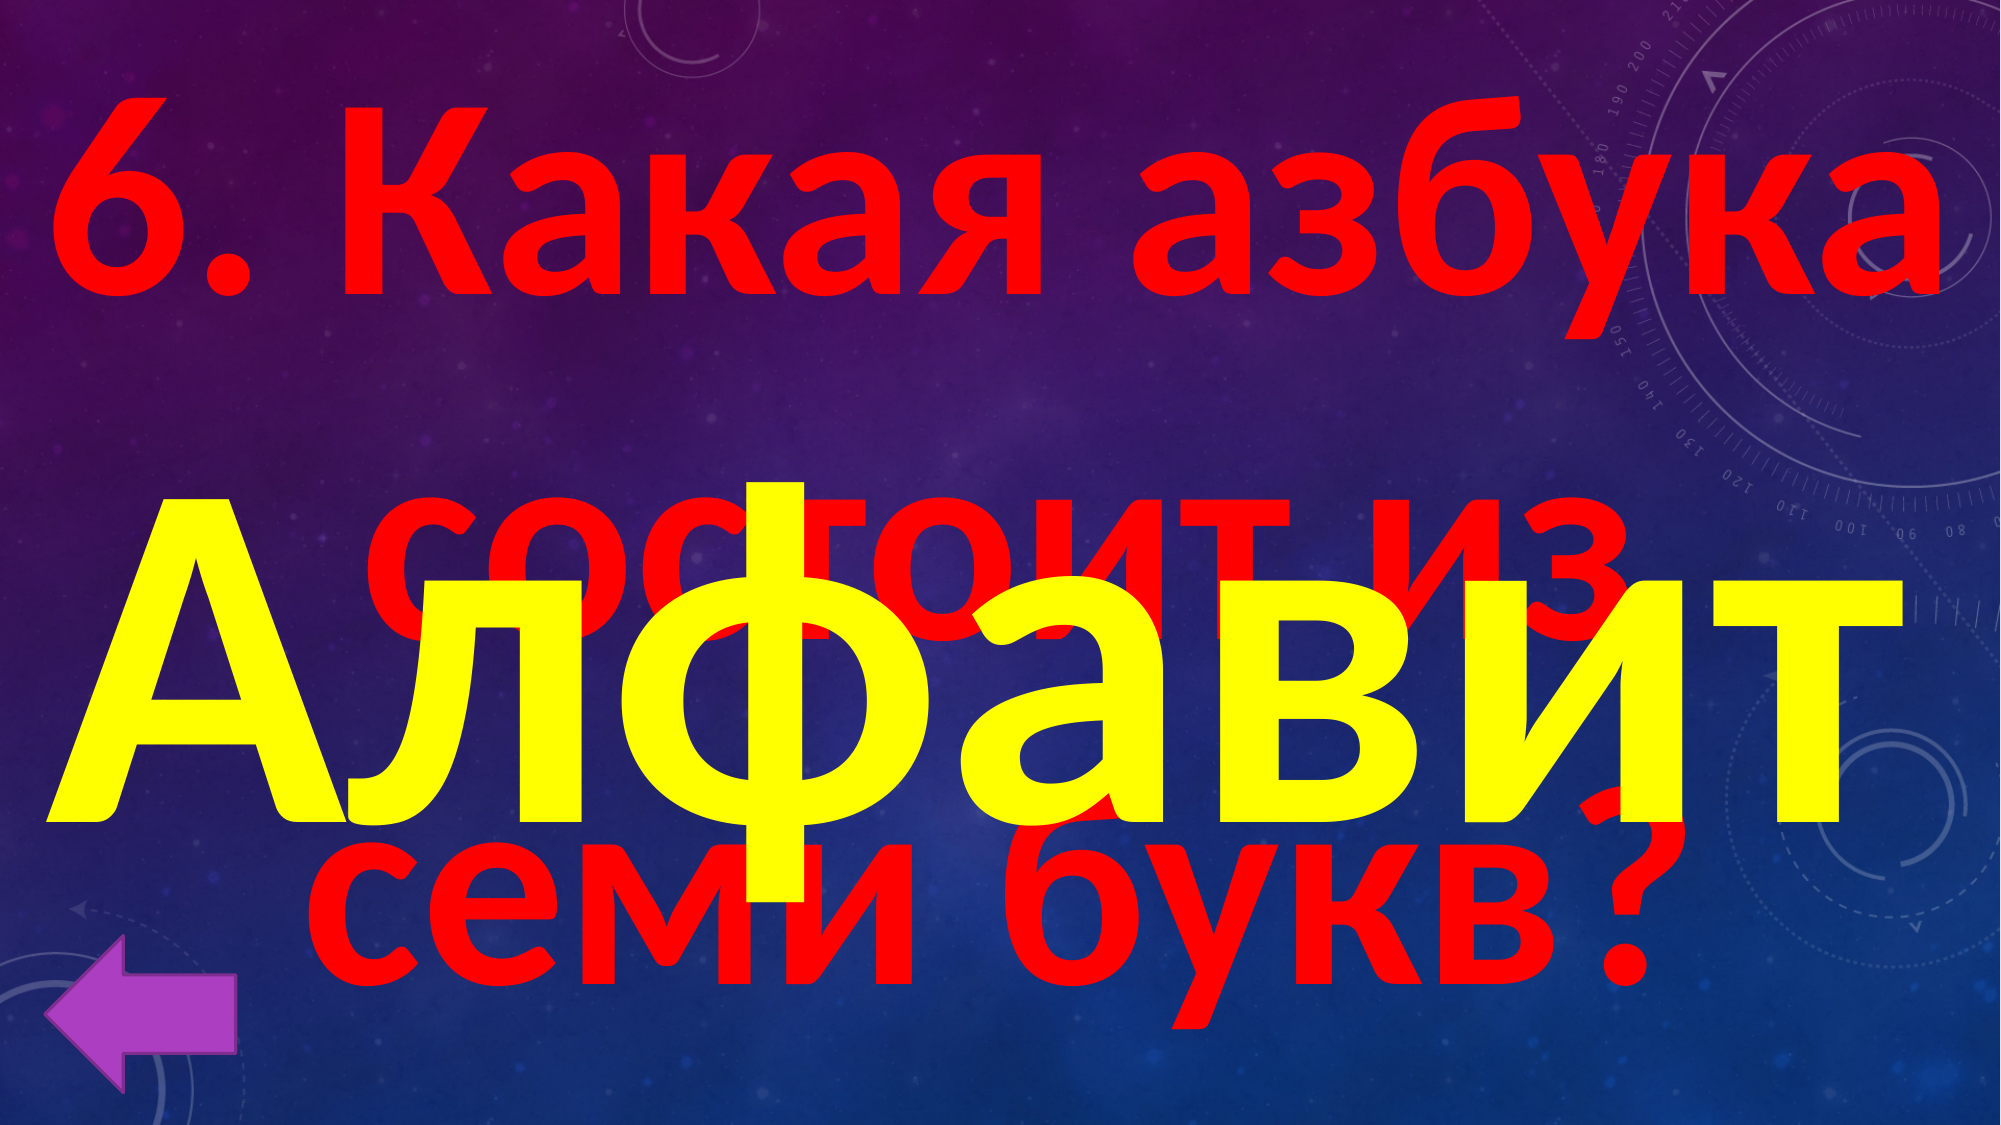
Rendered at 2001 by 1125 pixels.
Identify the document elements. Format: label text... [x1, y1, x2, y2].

text_box 6. Какая азбука состоит из семи букв? [0, 0, 2000, 1050]
picture [0, 0, 2001, 1125]
text_box [43, 934, 238, 1095]
text_box Алфавит [12, 317, 1941, 930]
